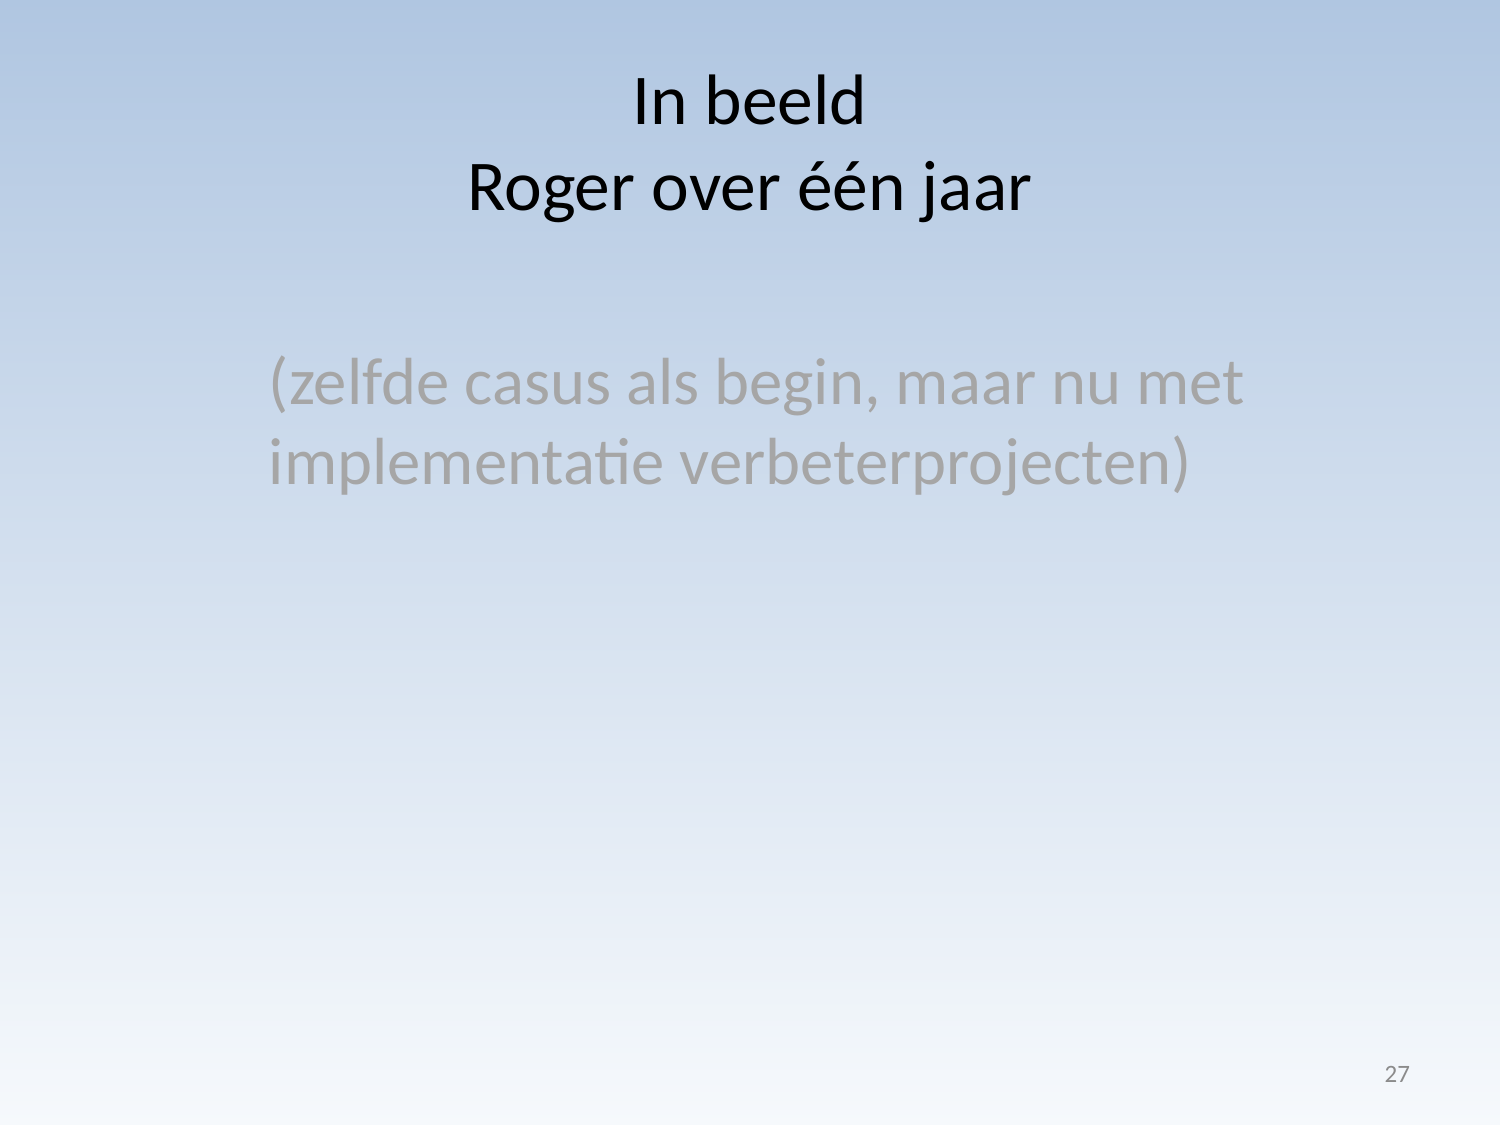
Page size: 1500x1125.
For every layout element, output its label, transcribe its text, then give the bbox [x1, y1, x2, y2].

title In beeld Roger over één jaar [75, 45, 1425, 233]
slide_number 27 [1074, 1042, 1425, 1103]
list (zelfde casus als begin, maar nu met implementatie verbeterprojecten) [253, 330, 1392, 1073]
